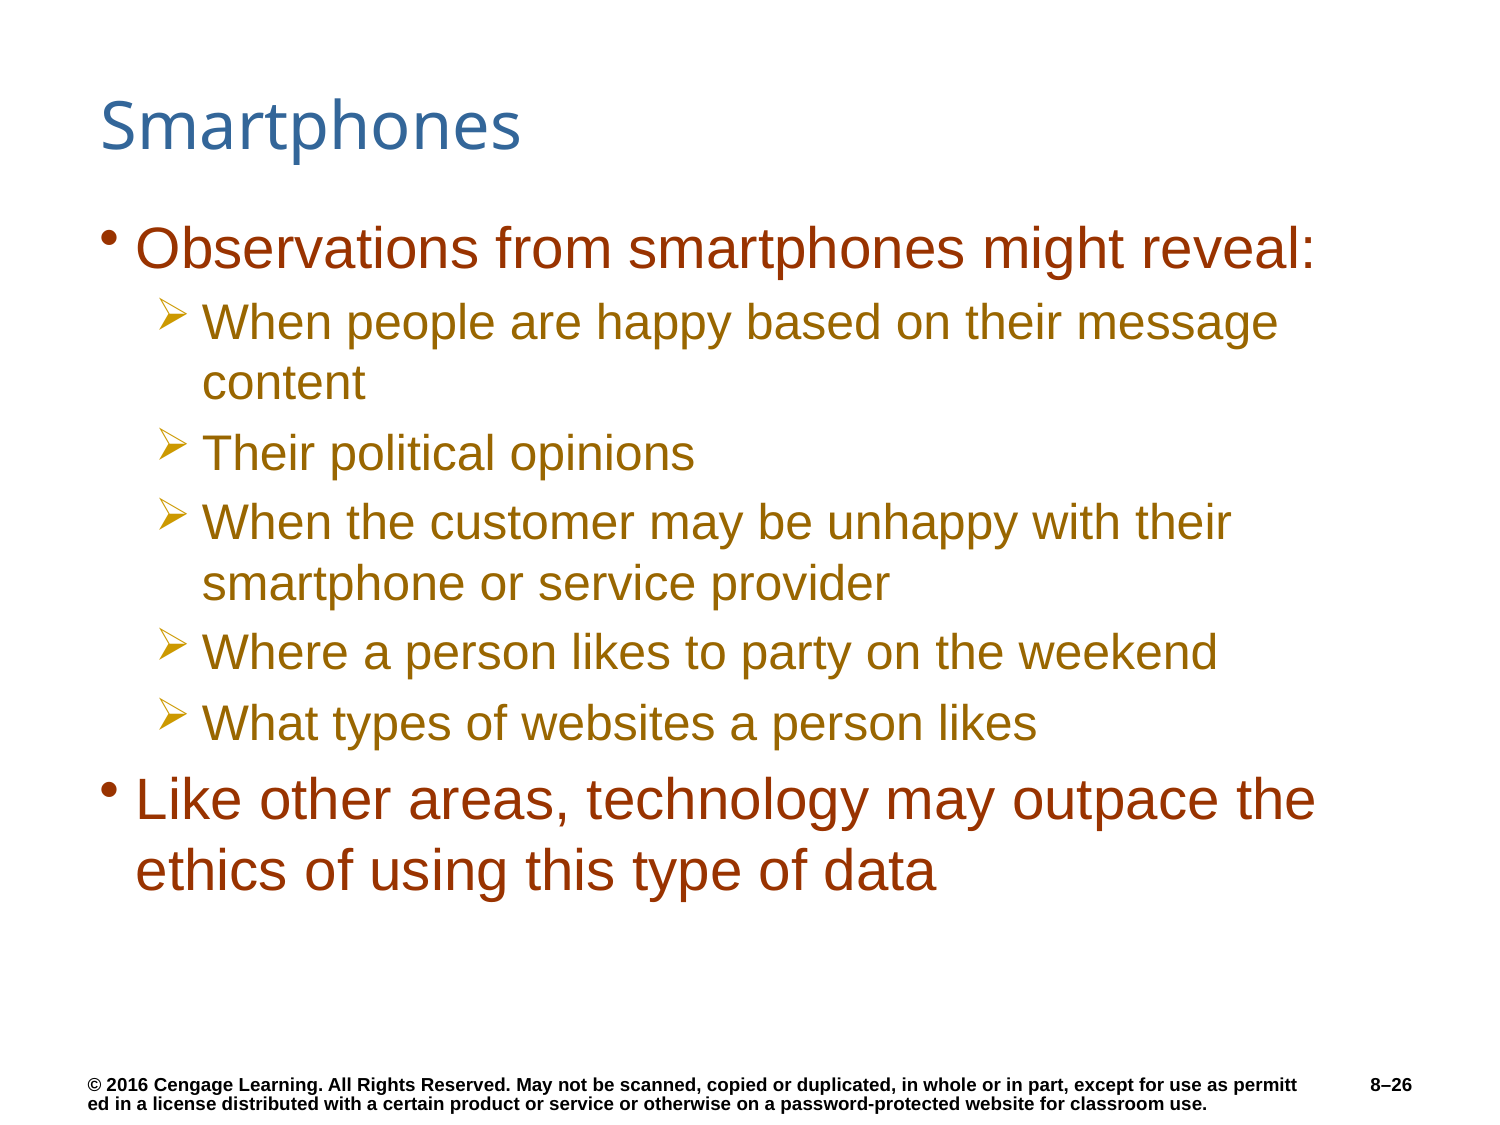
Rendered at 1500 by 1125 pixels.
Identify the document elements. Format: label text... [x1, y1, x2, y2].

footer © 2016 Cengage Learning. All Rights Reserved. May not be scanned, copied or duplicated, in whole or in part, except for use as permitted in a license distributed with a certain product or service or otherwise on a password-protected website for classroom use. [87, 1057, 1050, 1103]
title Smartphones [85, 75, 1411, 171]
list Observations from smartphones might reveal: When people are happy based on their message content Their political opinions When the customer may be unhappy with their smartphone or service provider Where a person likes to party on the weekend What types of websites a person likes Like other areas, technology may outpace the ethics of using this type of data [84, 202, 1414, 1013]
slide_number 8–26 [1050, 1042, 1413, 1103]
